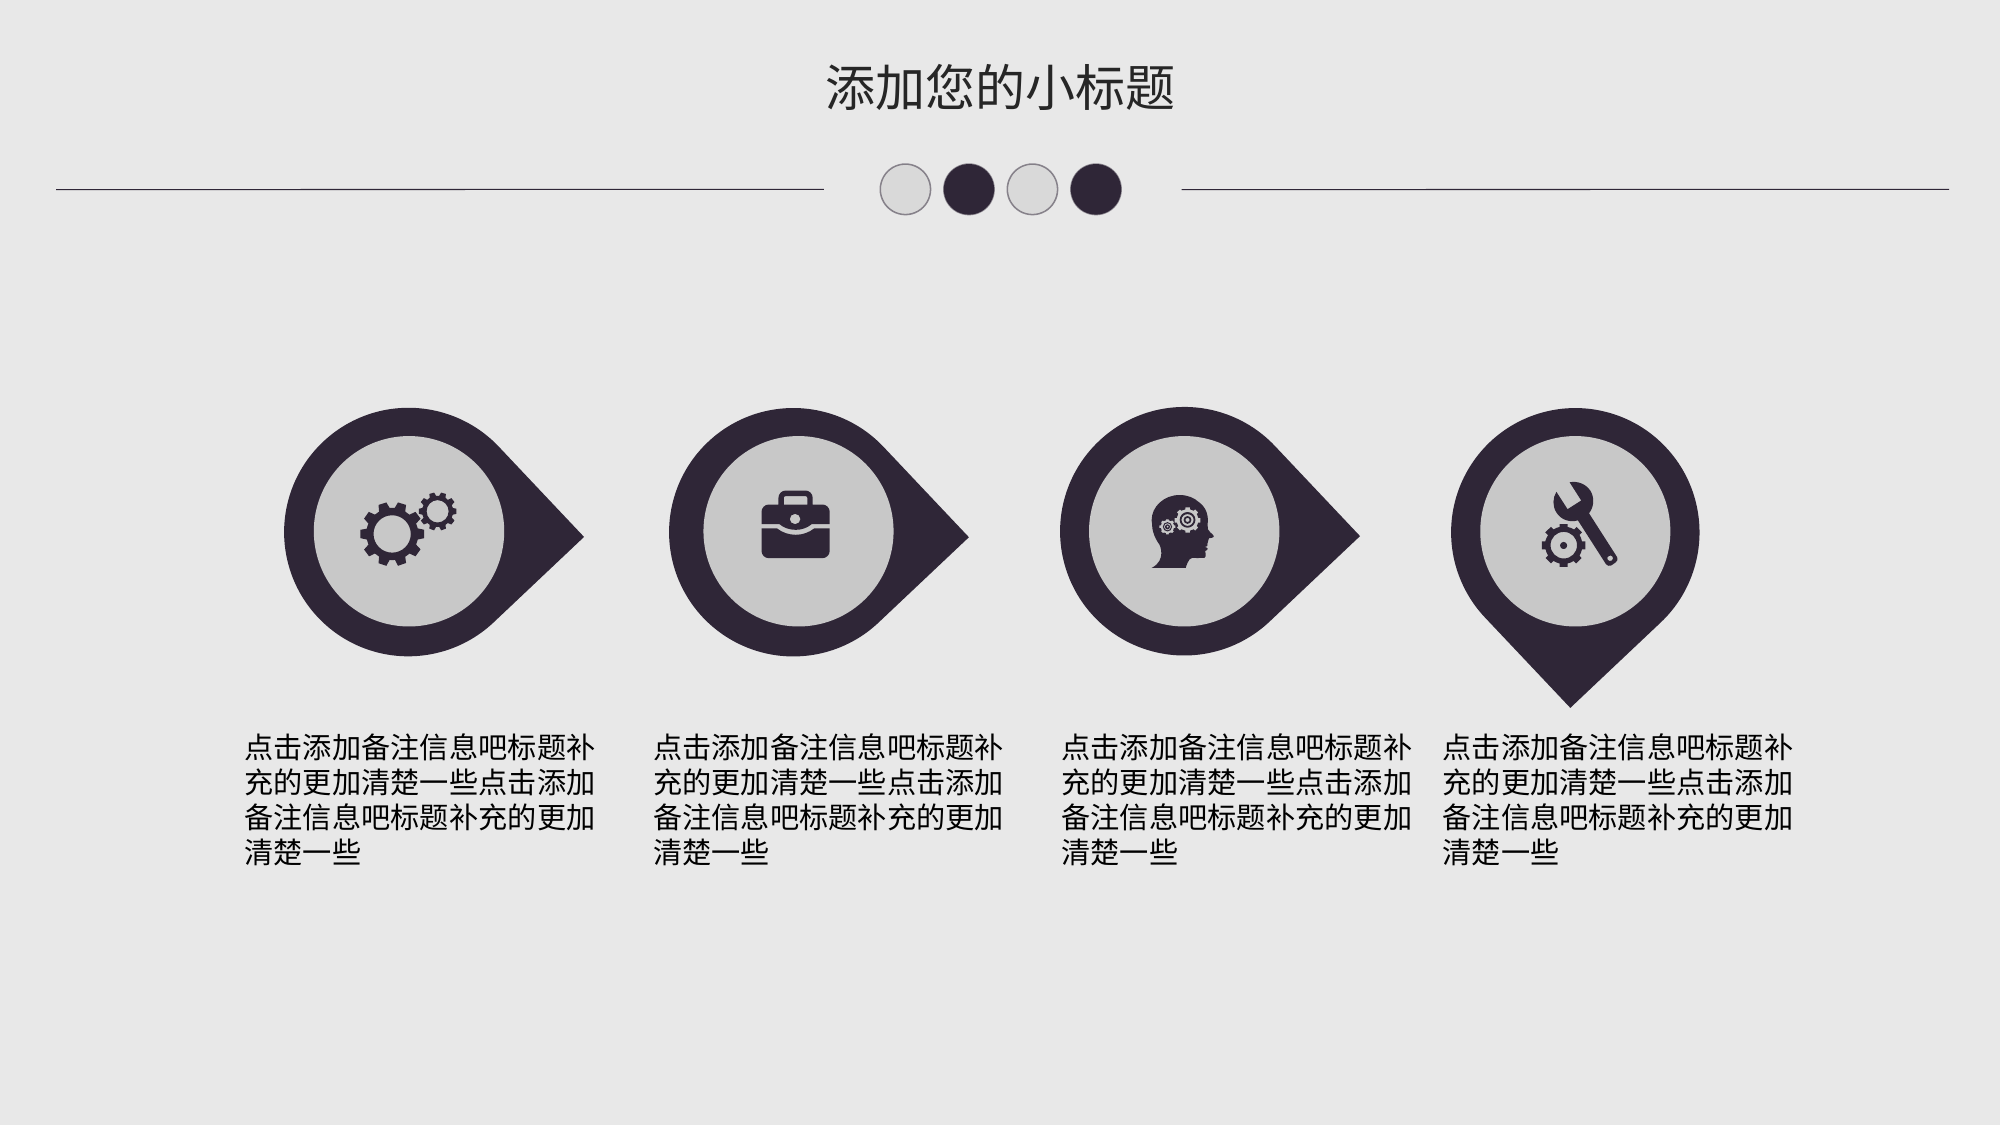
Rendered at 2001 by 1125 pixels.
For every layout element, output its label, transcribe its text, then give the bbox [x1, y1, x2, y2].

text_box [669, 408, 969, 657]
text_box [703, 436, 894, 627]
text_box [1541, 480, 1618, 567]
text_box 点击添加备注信息吧标题补充的更加清楚一些点击添加备注信息吧标题补充的更加清楚一些 [1046, 721, 1427, 912]
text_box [360, 492, 457, 566]
text_box [1060, 406, 1361, 656]
text_box 点击添加备注信息吧标题补充的更加清楚一些点击添加备注信息吧标题补充的更加清楚一些 [638, 721, 1032, 939]
text_box 点击添加备注信息吧标题补充的更加清楚一些点击添加备注信息吧标题补充的更加清楚一些 [229, 721, 614, 957]
text_box 添加您的小标题 [810, 49, 1190, 124]
text_box [284, 407, 585, 657]
text_box [1089, 436, 1280, 627]
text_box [1151, 494, 1217, 568]
text_box [313, 436, 505, 627]
text_box [1480, 436, 1671, 627]
text_box 点击添加备注信息吧标题补充的更加清楚一些点击添加备注信息吧标题补充的更加清楚一些 [1427, 721, 1817, 912]
text_box [1451, 408, 1700, 708]
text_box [761, 490, 830, 559]
